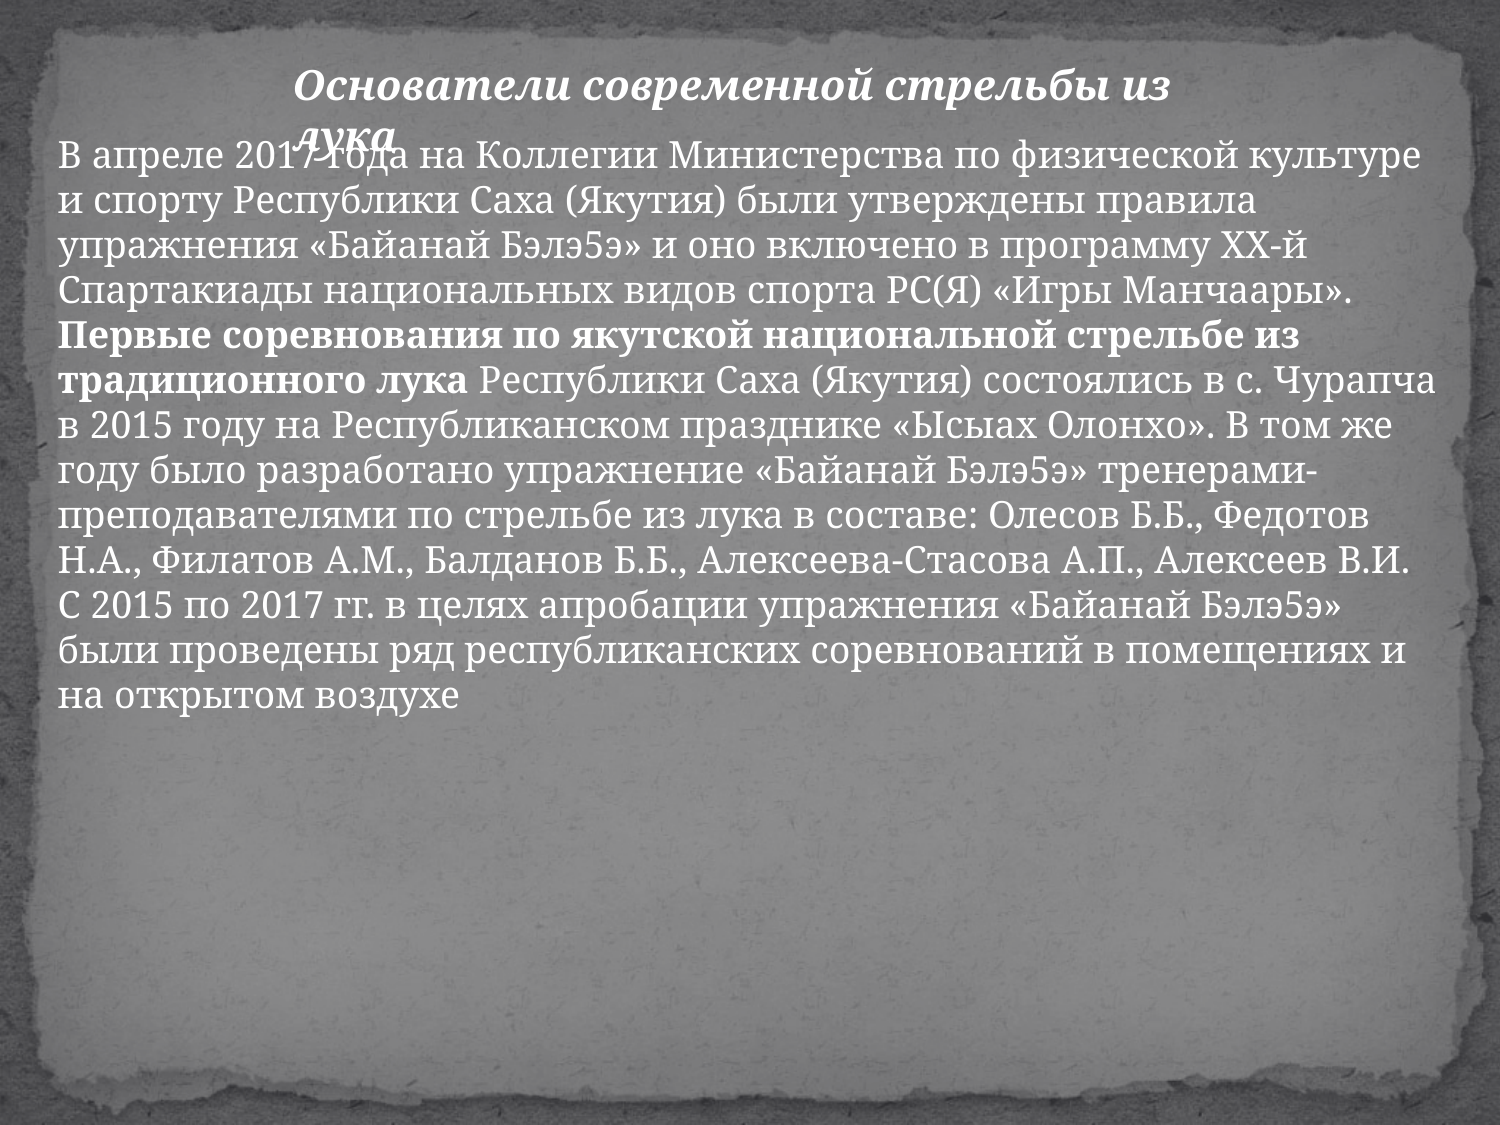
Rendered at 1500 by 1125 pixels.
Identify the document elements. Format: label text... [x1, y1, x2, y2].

text_box Основатели современной стрельбы из лука [277, 51, 1223, 123]
text_box В апреле 2017 года на Коллегии Министерства по физической культуре и спорту Республики Саха (Якутия) были утверждены правила упражнения «Байанай Бэлэ5э» и оно включено в программу XX-й Спартакиады национальных видов спорта РС(Я) «Игры Манчаары». Первые соревнования по якутской национальной стрельбе из традиционного лука Республики Саха (Якутия) состоялись в с. Чурапча в 2015 году на Республиканском празднике «Ысыах Олонхо». В том же году было разработано упражнение «Байанай Бэлэ5э» тренерами-преподавателями по стрельбе из лука в составе: Олесов Б.Б., Федотов Н.А., Филатов А.М., Балданов Б.Б., Алексеева-Стасова А.П., Алексеев В.И. С 2015 по 2017 гг. в целях апробации упражнения «Байанай Бэлэ5э» были проведены ряд республиканских соревнований в помещениях и на открытом воздухе [42, 123, 1457, 724]
